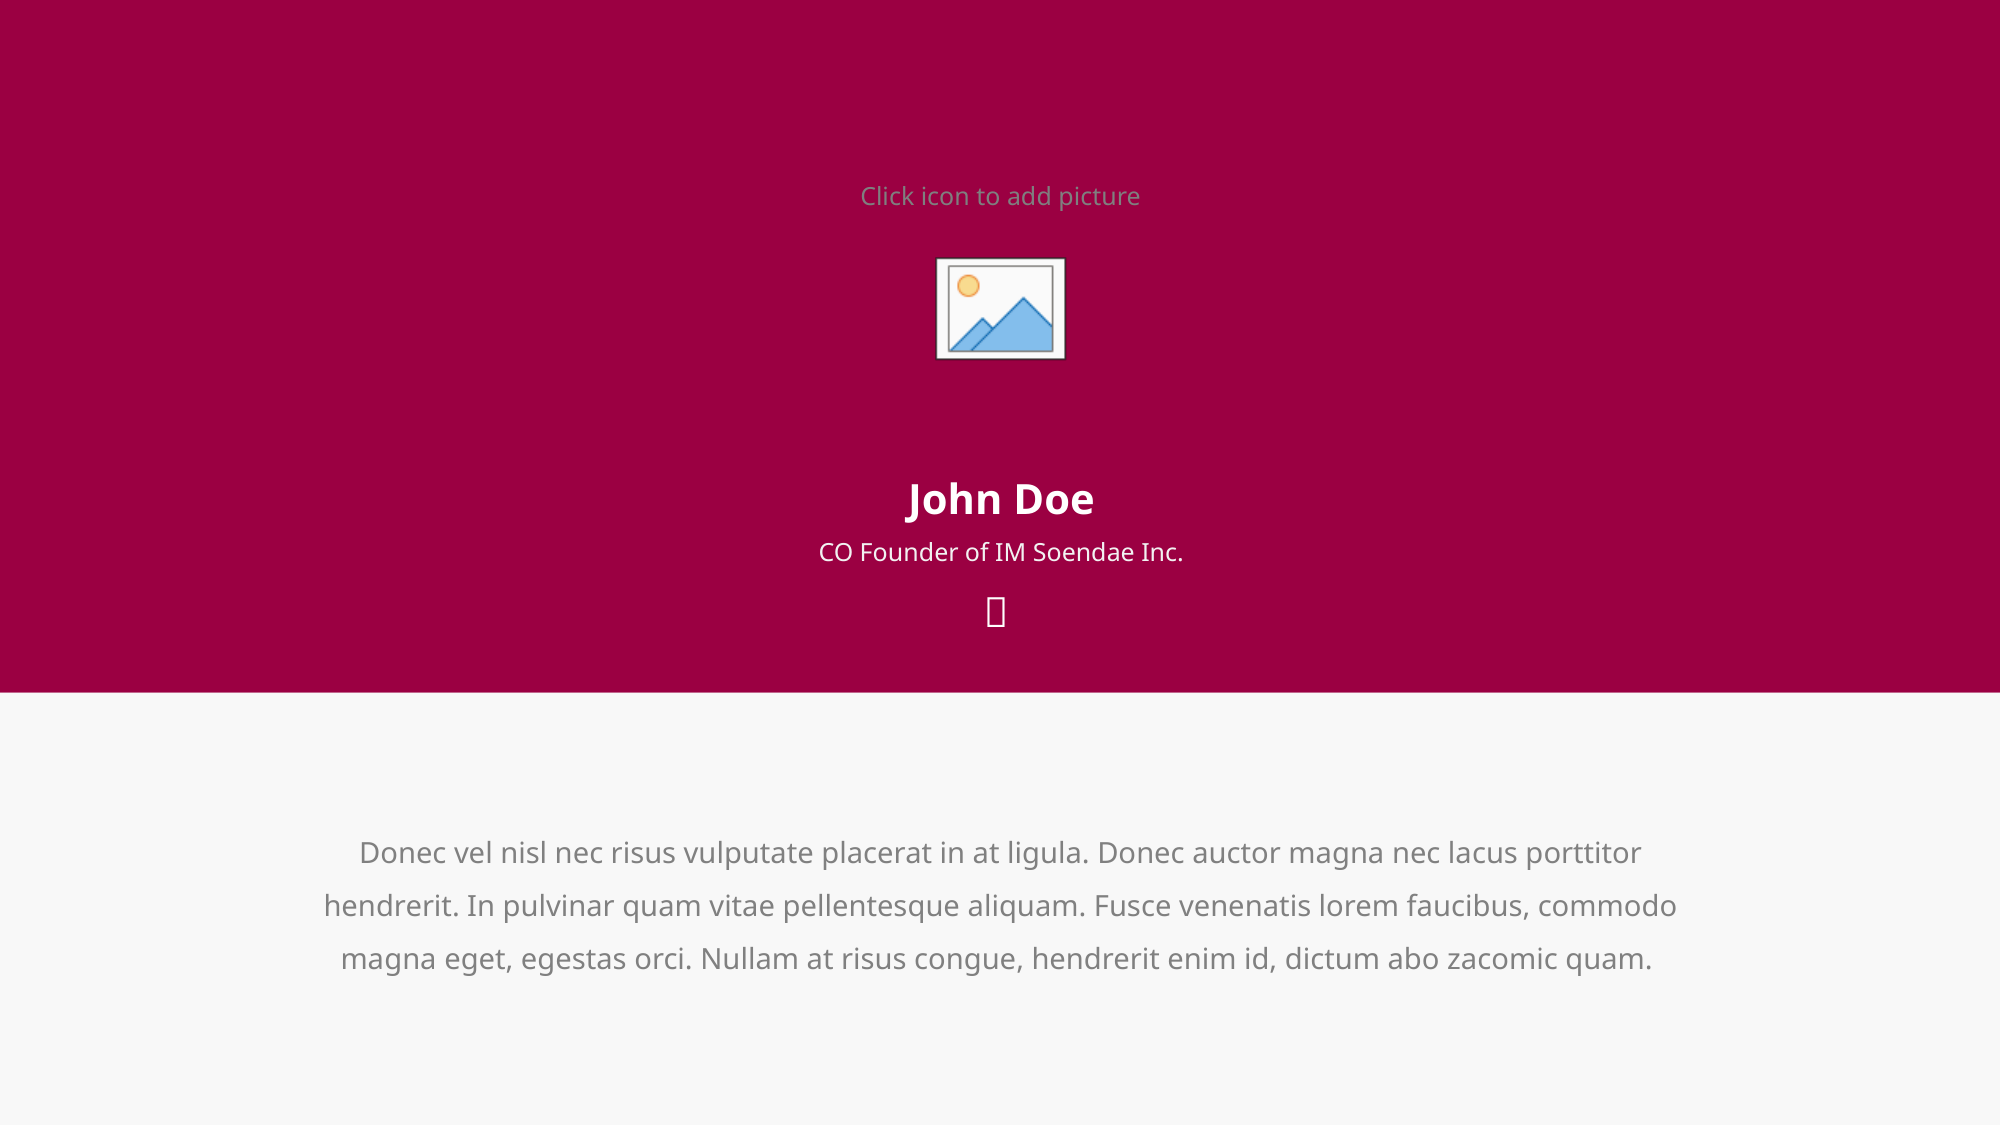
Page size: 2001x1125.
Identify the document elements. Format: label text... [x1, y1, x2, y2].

list John Doe [411, 476, 1593, 520]
picture [861, 170, 1141, 449]
list  [951, 574, 1052, 649]
list CO Founder of IM Soendae Inc. [411, 534, 1593, 569]
list Donec vel nisl nec risus vulputate placerat in at ligula. Donec auctor magna nec lacus porttitor hendrerit. In pulvinar quam vitae pellentesque aliquam. Fusce venenatis lorem faucibus, commodo magna eget, egestas orci. Nullam at risus congue, hendrerit enim id, dictum abo zacomic quam. [291, 817, 1712, 989]
